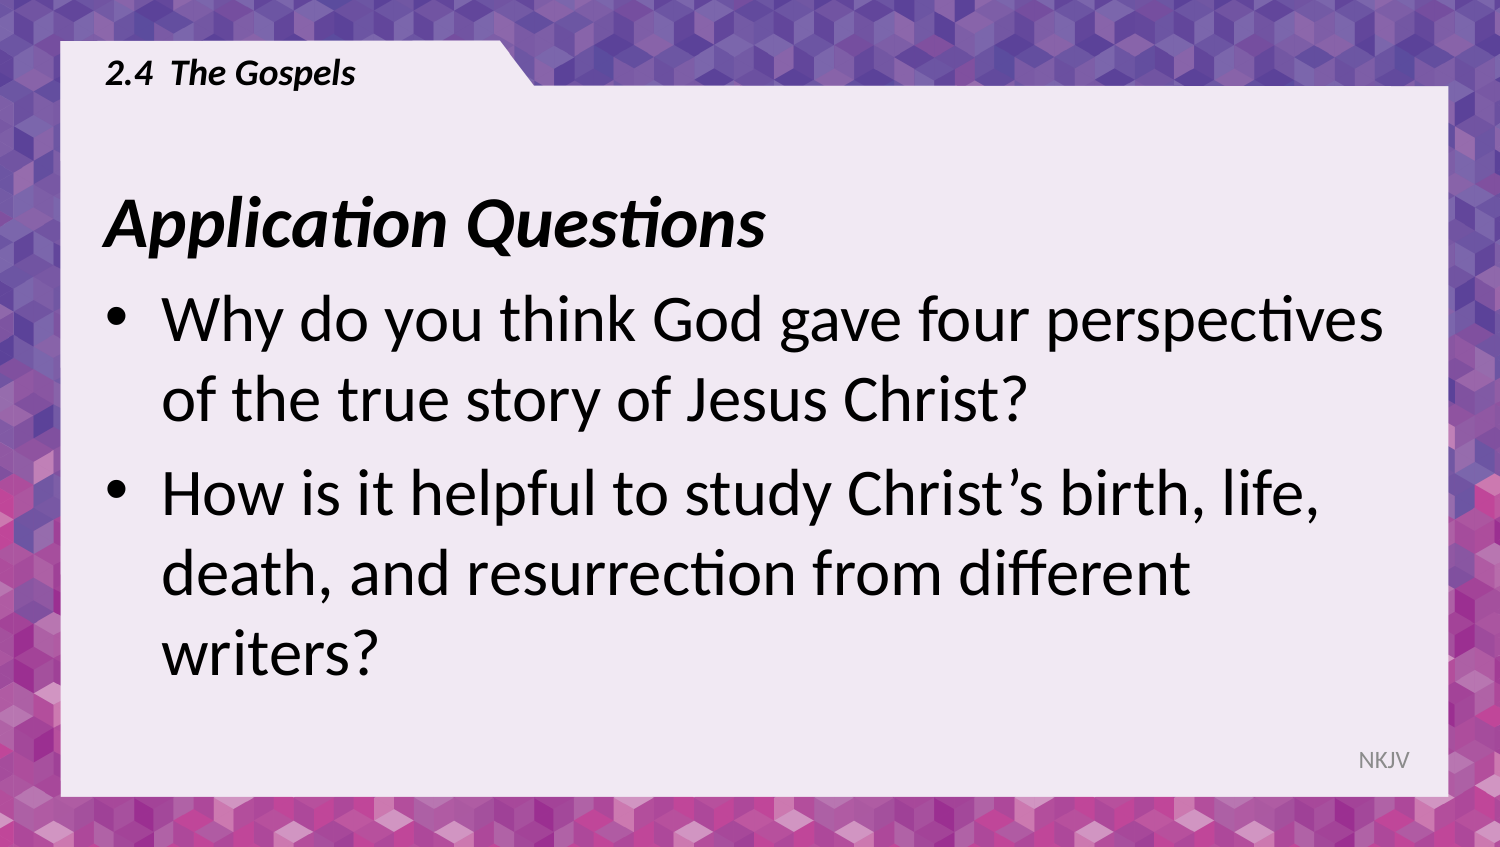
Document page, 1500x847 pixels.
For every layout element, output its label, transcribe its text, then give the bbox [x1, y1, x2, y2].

picture [0, 0, 1500, 847]
title 2.4 The Gospels [89, 33, 1420, 108]
list Application Questions Why do you think God gave four perspectives of the true story of Jesus Christ? How is it helpful to study Christ’s birth, life, death, and resurrection from different writers? [89, 141, 1403, 722]
footer NKJV [950, 736, 1425, 782]
